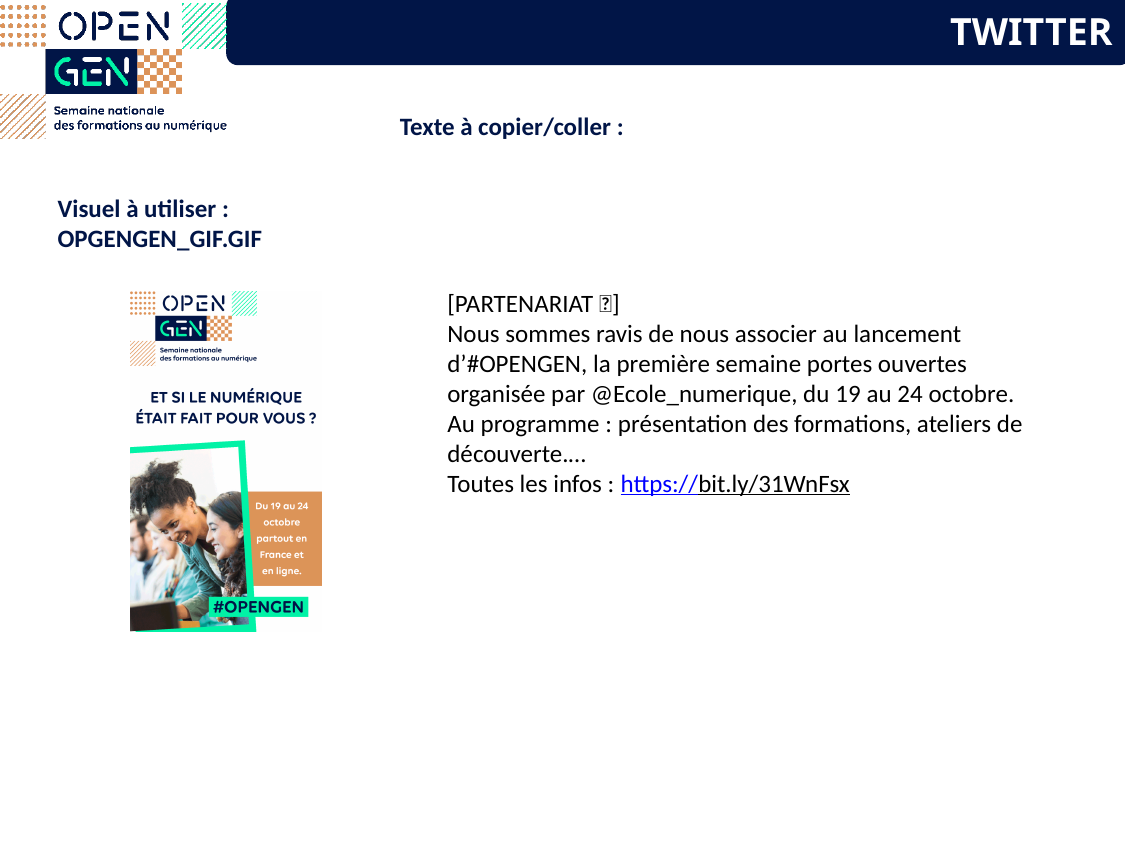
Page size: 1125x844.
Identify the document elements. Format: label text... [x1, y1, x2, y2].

text_box TWITTER [226, 0, 1125, 66]
picture [130, 291, 322, 632]
text_box Texte à copier/coller : [385, 102, 799, 148]
text_box Visuel à utiliser : OPGENGEN_GIF.GIF [42, 185, 346, 261]
picture [0, 3, 227, 139]
text_box [PARTENARIAT 🤝] Nous sommes ravis de nous associer au lancement d’#OPENGEN, la première semaine portes ouvertes organisée par @Ecole_numerique, du 19 au 24 octobre. Au programme : présentation des formations, ateliers de découverte.… Toutes les infos : https://bit.ly/31WnFsx [432, 280, 1071, 505]
